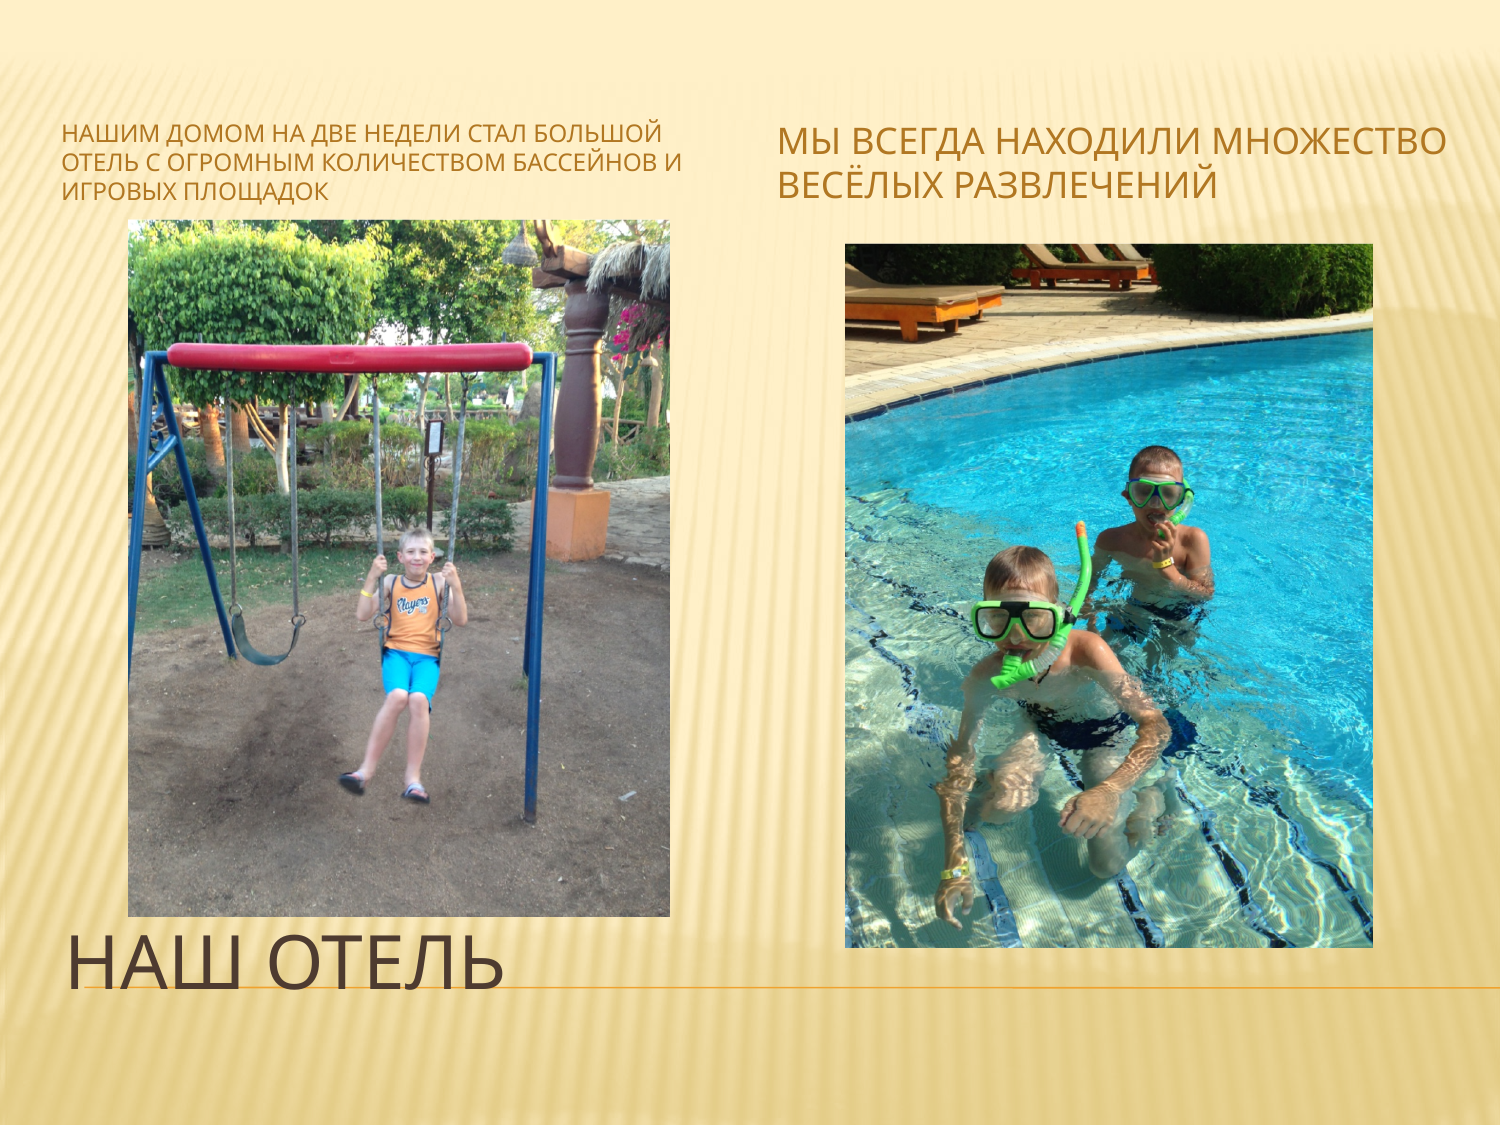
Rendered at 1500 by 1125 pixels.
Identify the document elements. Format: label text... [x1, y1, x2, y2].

title Наш отель [50, 887, 1463, 1033]
picture [128, 850, 670, 916]
picture [845, 869, 1373, 947]
picture [845, 244, 1373, 331]
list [49, 297, 747, 840]
list Нашим домом на две недели стал большой отель с огромным количеством бассейнов и игровых площадок [46, 109, 750, 215]
picture [128, 220, 670, 297]
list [756, 331, 1461, 860]
list Мы всегда находили множество весёлых развлечений [761, 109, 1467, 215]
